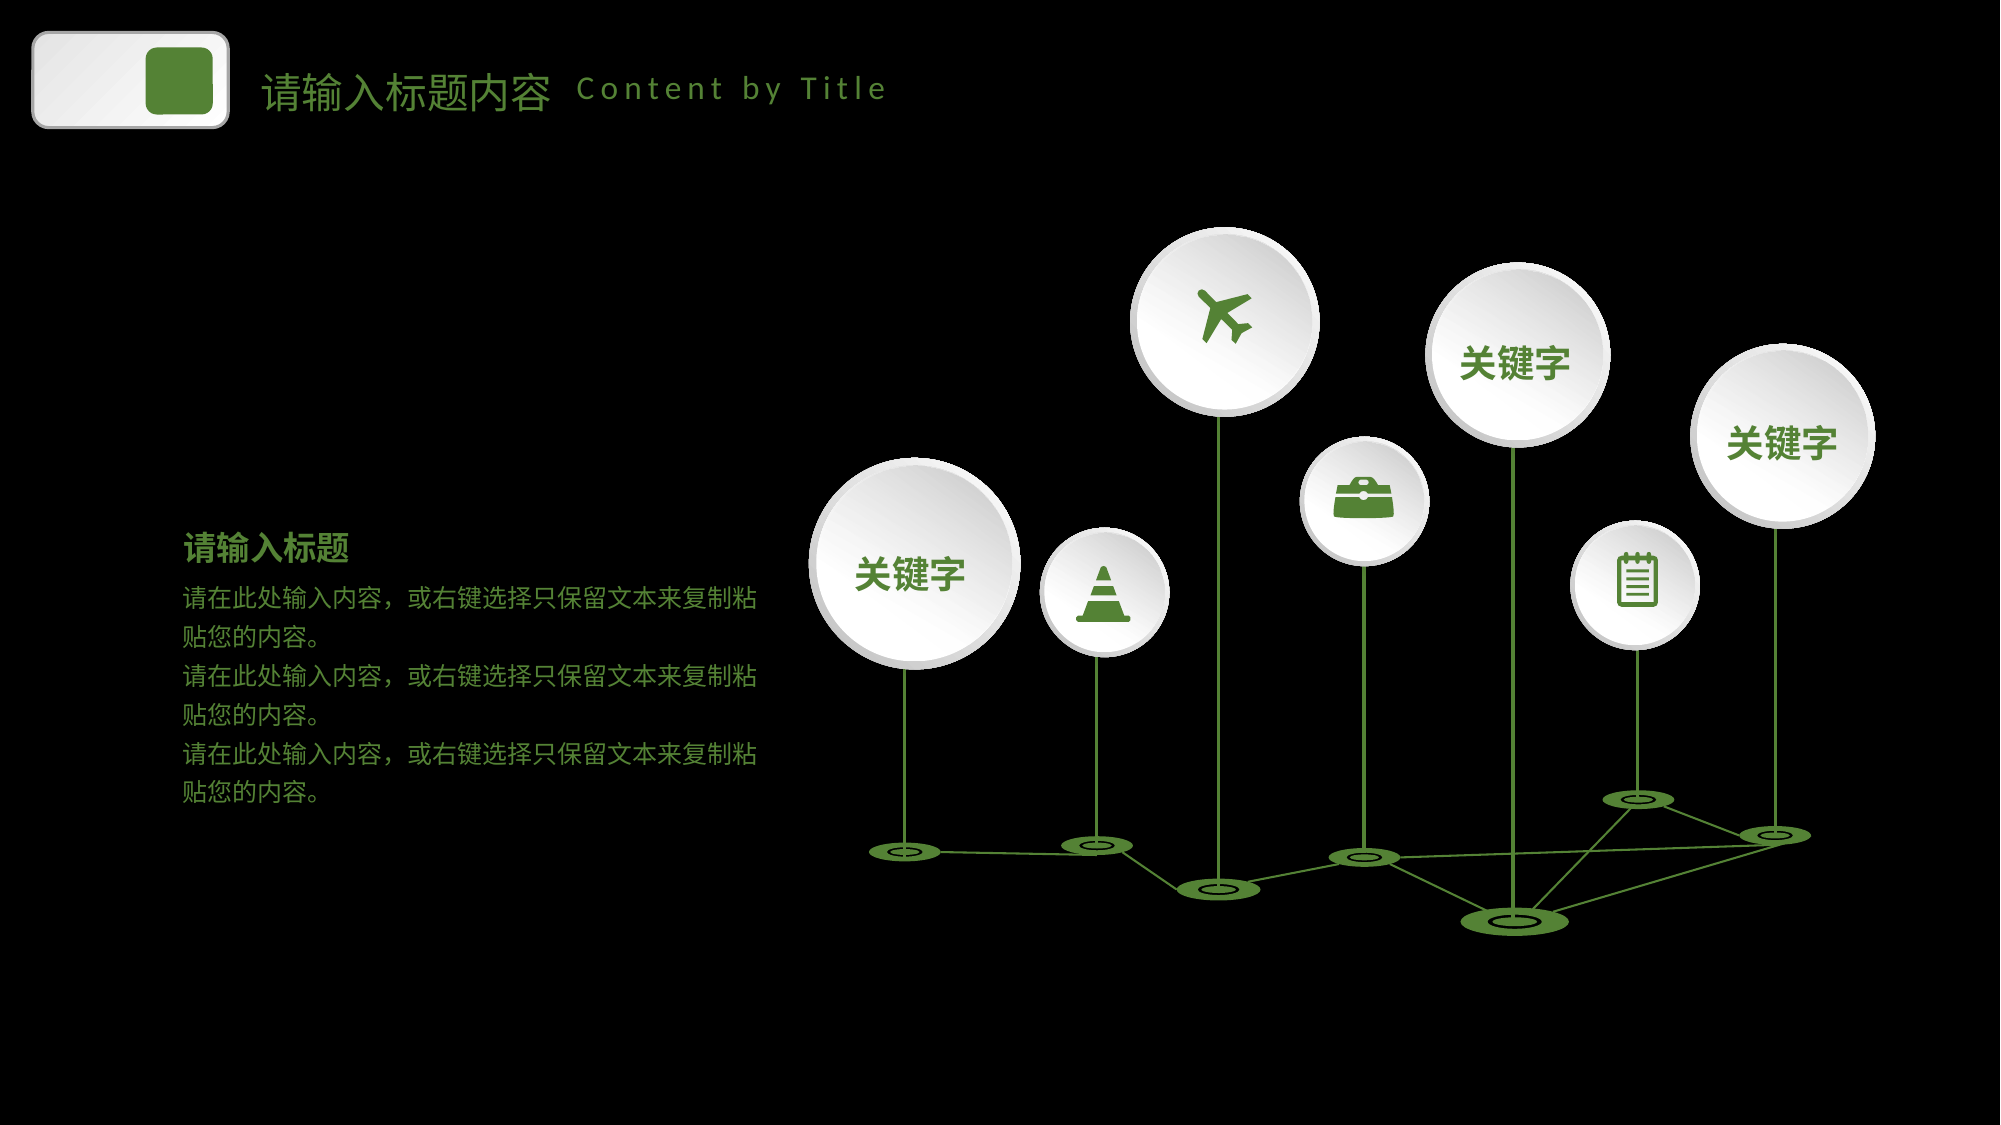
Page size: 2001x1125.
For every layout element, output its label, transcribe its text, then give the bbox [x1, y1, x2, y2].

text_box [1039, 527, 1170, 658]
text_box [1130, 227, 1320, 417]
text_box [1570, 520, 1700, 651]
text_box 请在此处输入内容，或右键选择只保留文本来复制粘贴您的内容。 请在此处输入内容，或右键选择只保留文本来复制粘贴您的内容。 请在此处输入内容，或右键选择只保留文本来复制粘贴您的内容。 [168, 566, 786, 893]
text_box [808, 457, 1021, 670]
text_box 请输入标题内容 [245, 34, 710, 125]
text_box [1299, 436, 1430, 567]
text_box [1425, 262, 1611, 448]
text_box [868, 790, 1812, 936]
text_box Content by Title [710, 58, 901, 114]
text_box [1690, 343, 1876, 529]
text_box 请输入标题 [169, 499, 558, 575]
